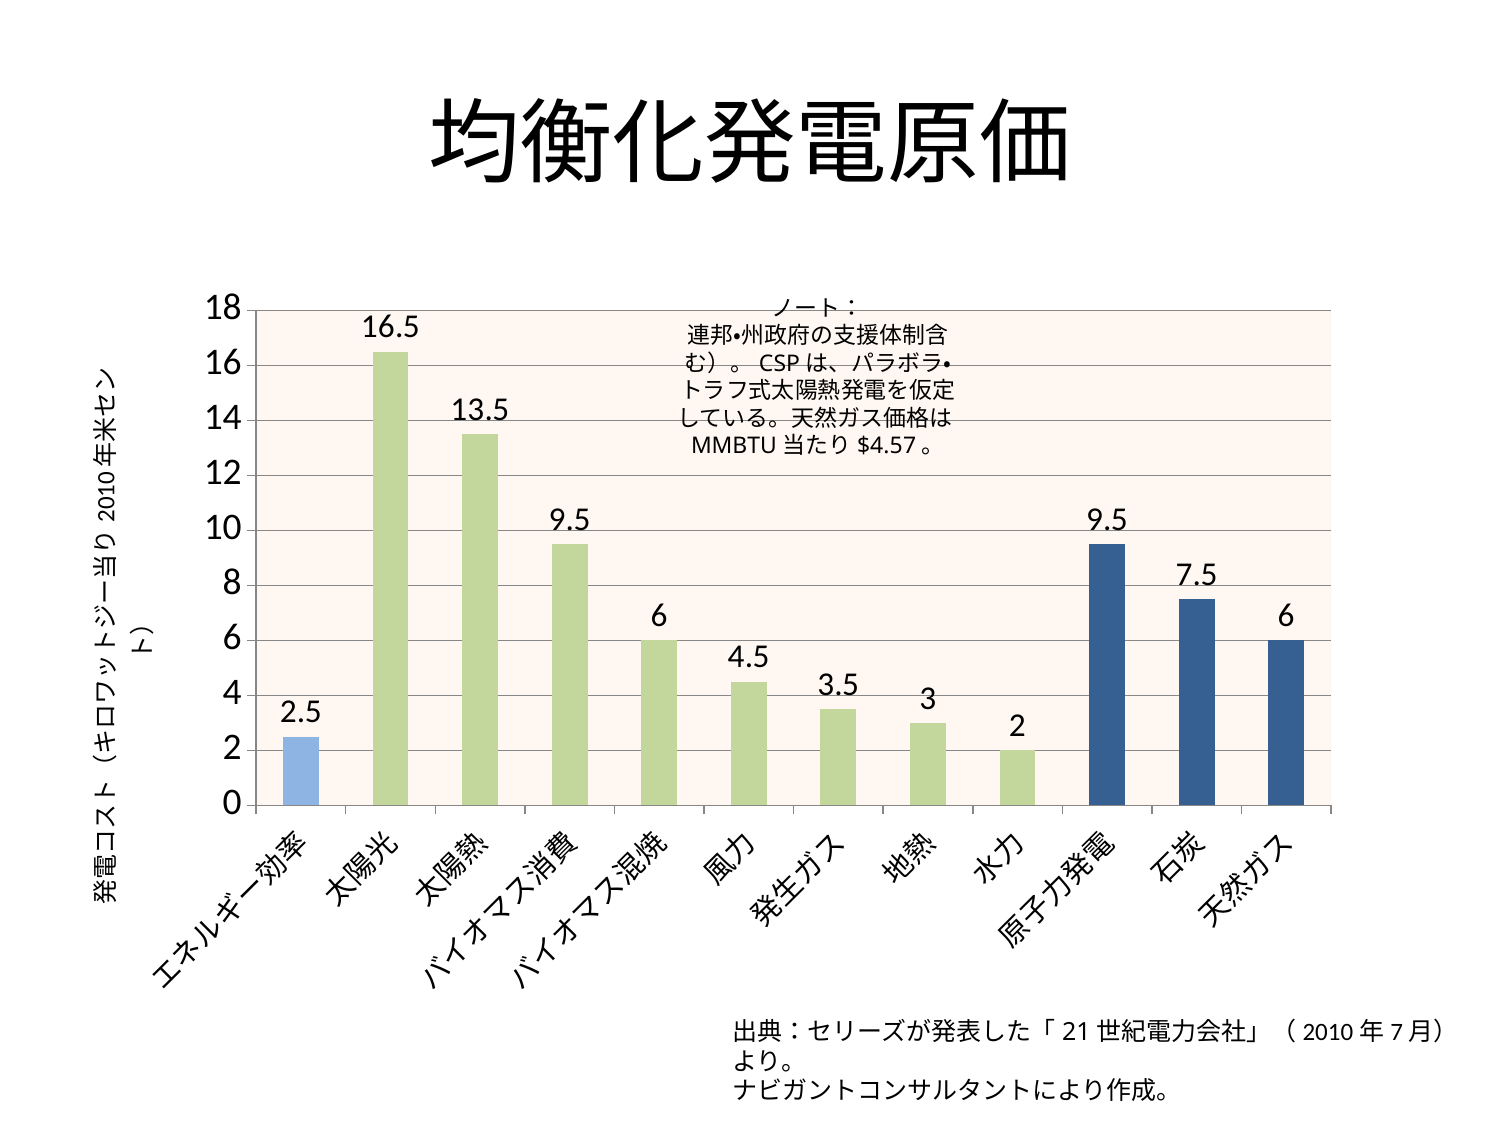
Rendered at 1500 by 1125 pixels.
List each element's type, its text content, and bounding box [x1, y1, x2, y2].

chart [74, 285, 1426, 1029]
title 均衡化発電原価 [75, 45, 1425, 233]
text_box 出典：セリーズが発表した「21世紀電力会社」（2010年7月）より。 ナビガントコンサルタントにより作成。 [717, 1007, 1478, 1113]
